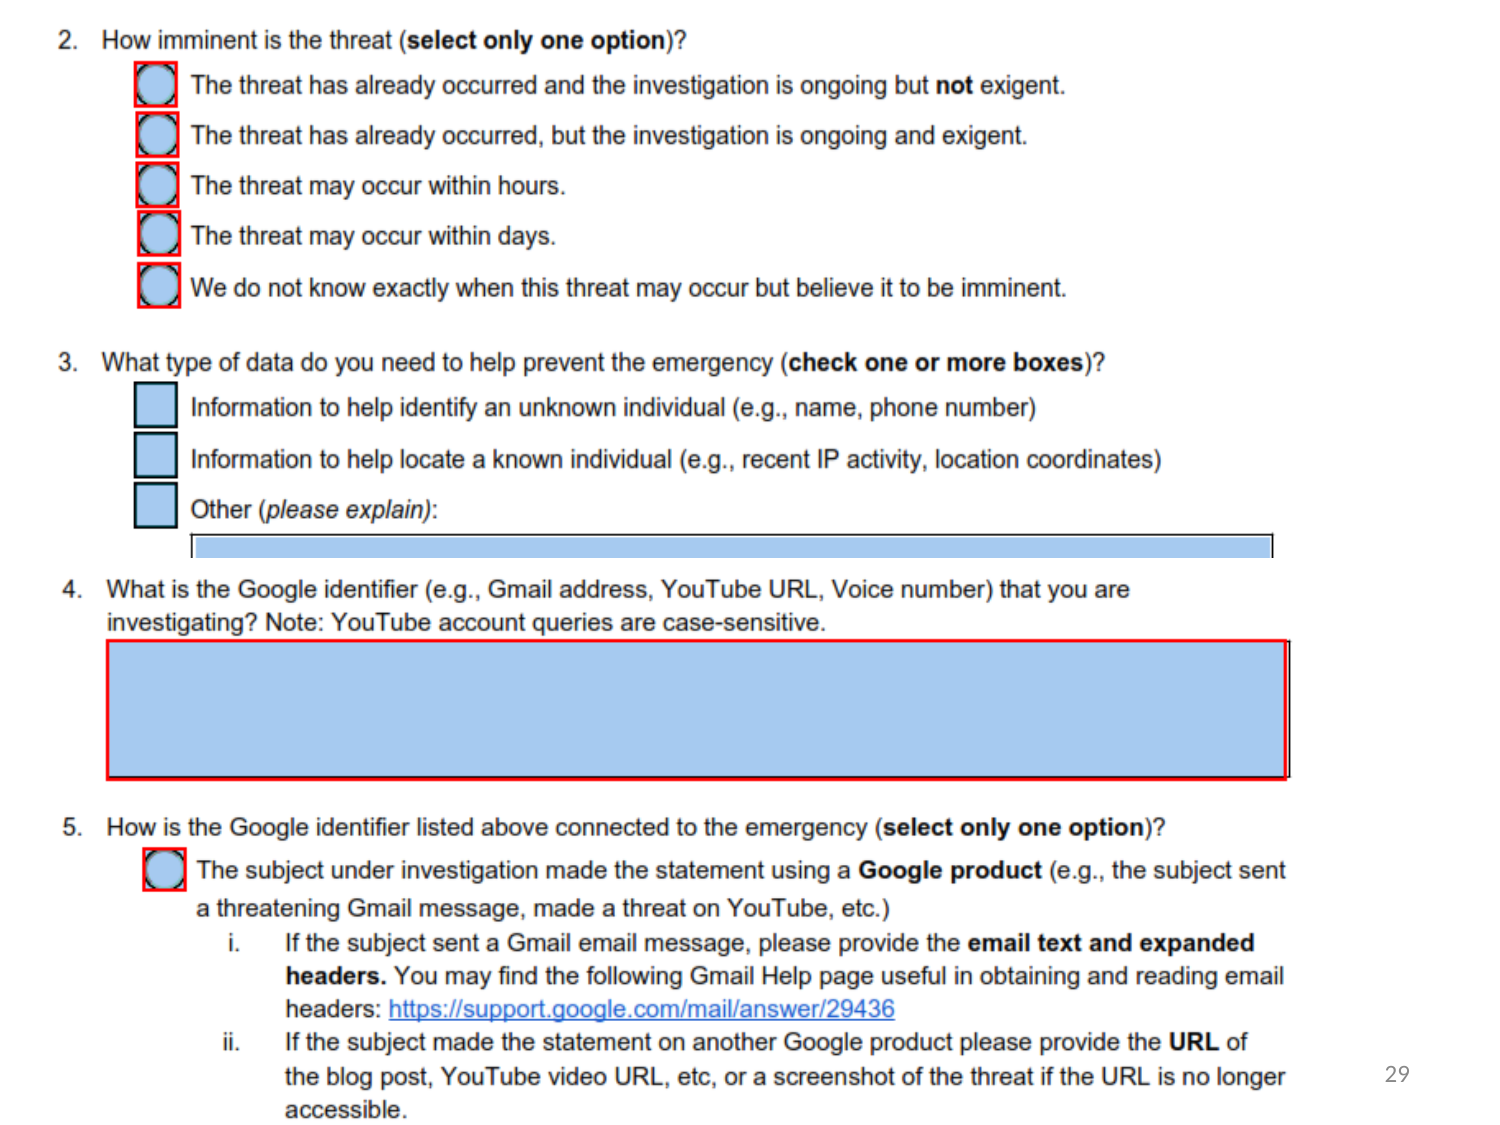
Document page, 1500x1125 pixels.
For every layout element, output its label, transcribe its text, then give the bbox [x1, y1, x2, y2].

picture [0, 0, 1365, 1125]
slide_number 29 [1370, 1042, 1425, 1103]
